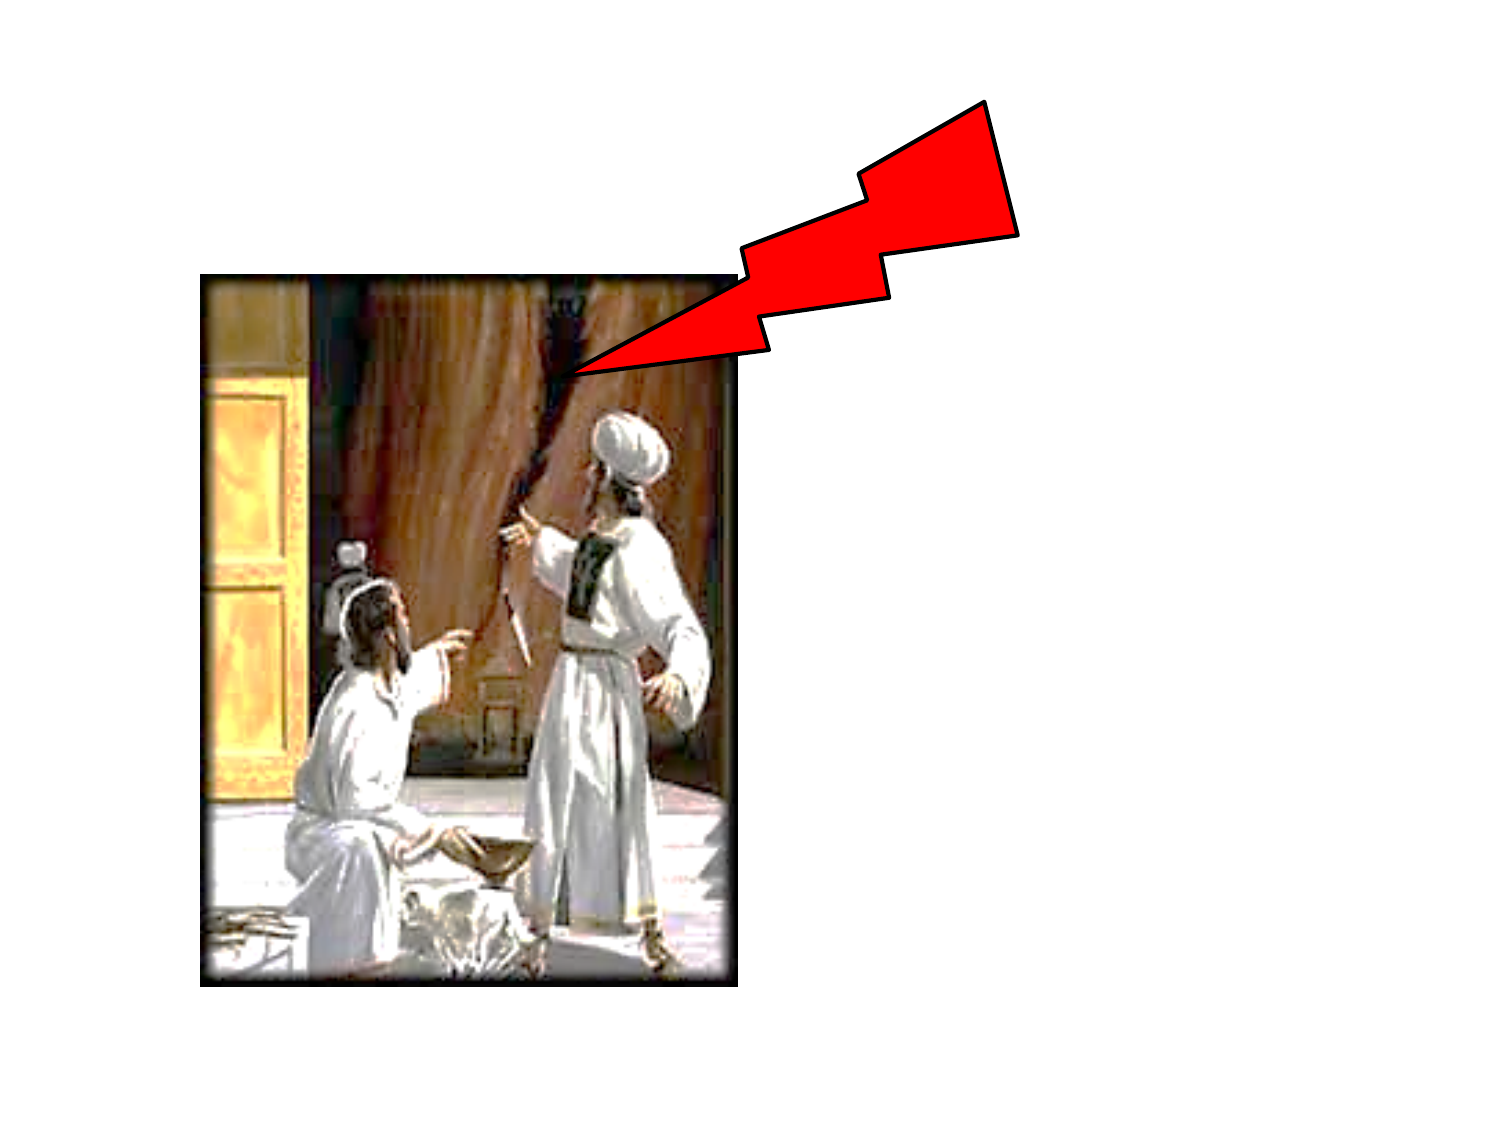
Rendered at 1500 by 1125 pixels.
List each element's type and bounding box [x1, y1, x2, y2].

picture [199, 274, 738, 987]
text_box [739, 99, 1020, 356]
